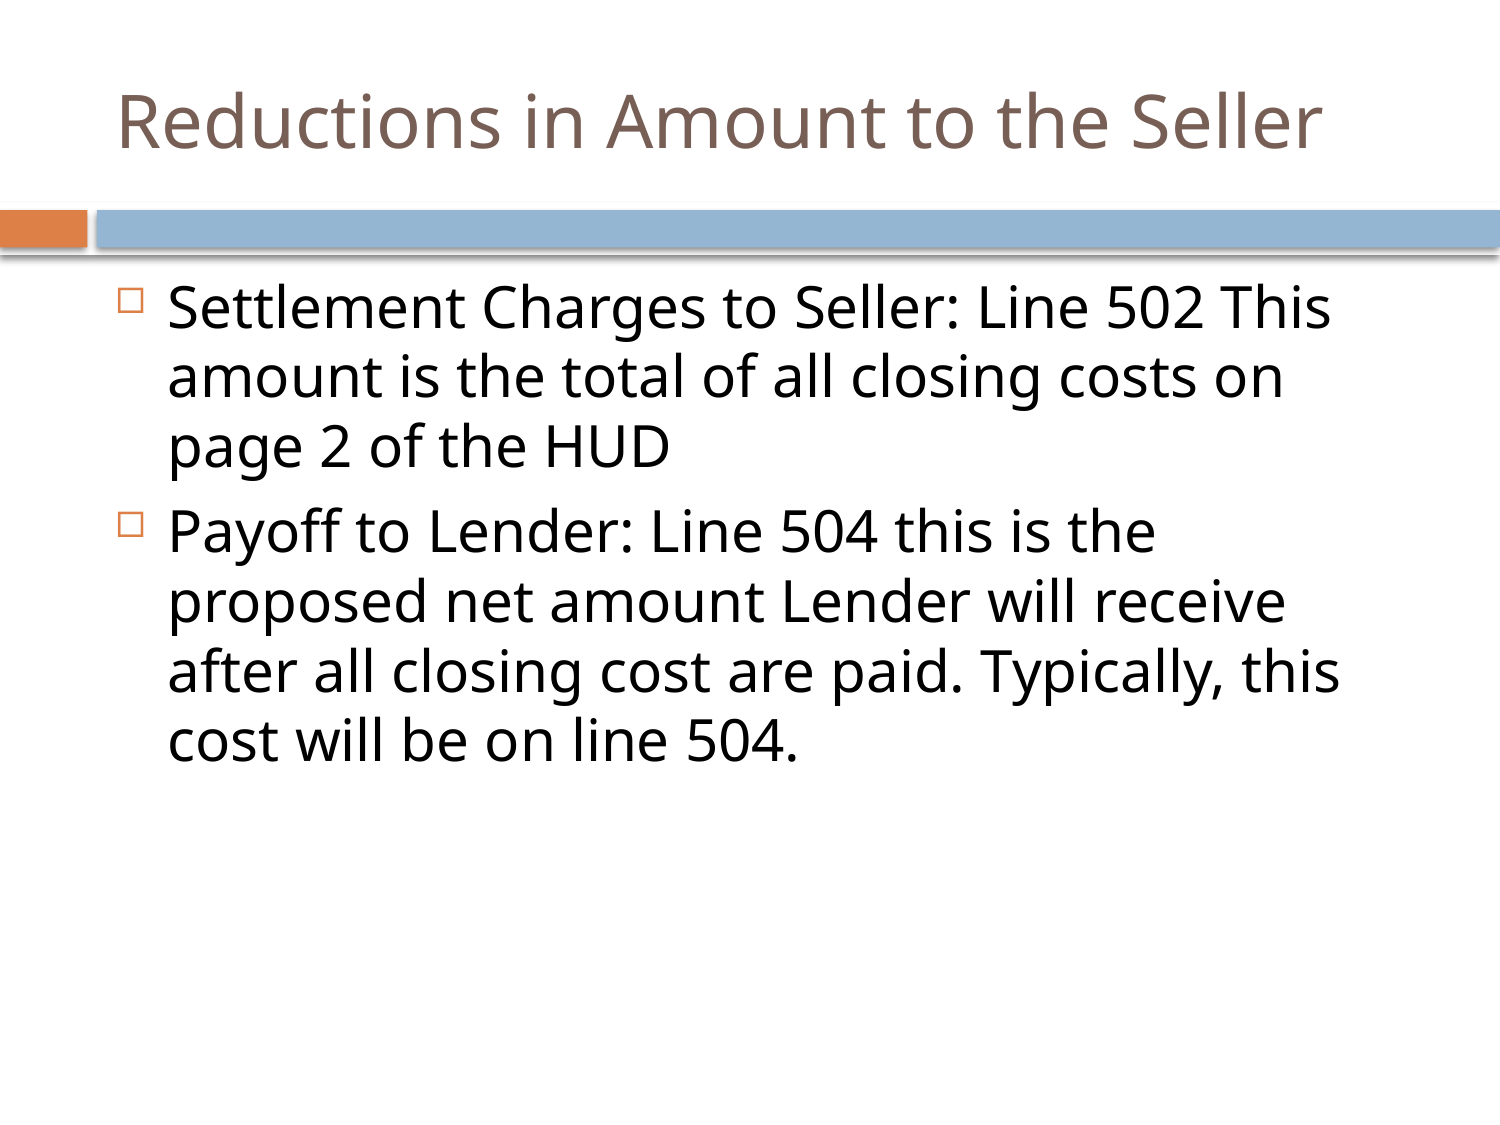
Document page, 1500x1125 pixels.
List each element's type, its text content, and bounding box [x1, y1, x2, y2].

list Settlement Charges to Seller: Line 502 This amount is the total of all closing costs on page 2 of the HUD Payoff to Lender: Line 504 this is the proposed net amount Lender will receive after all closing cost are paid. Typically, this cost will be on line 504. [100, 262, 1438, 1000]
title Reductions in Amount to the Seller [100, 37, 1438, 200]
